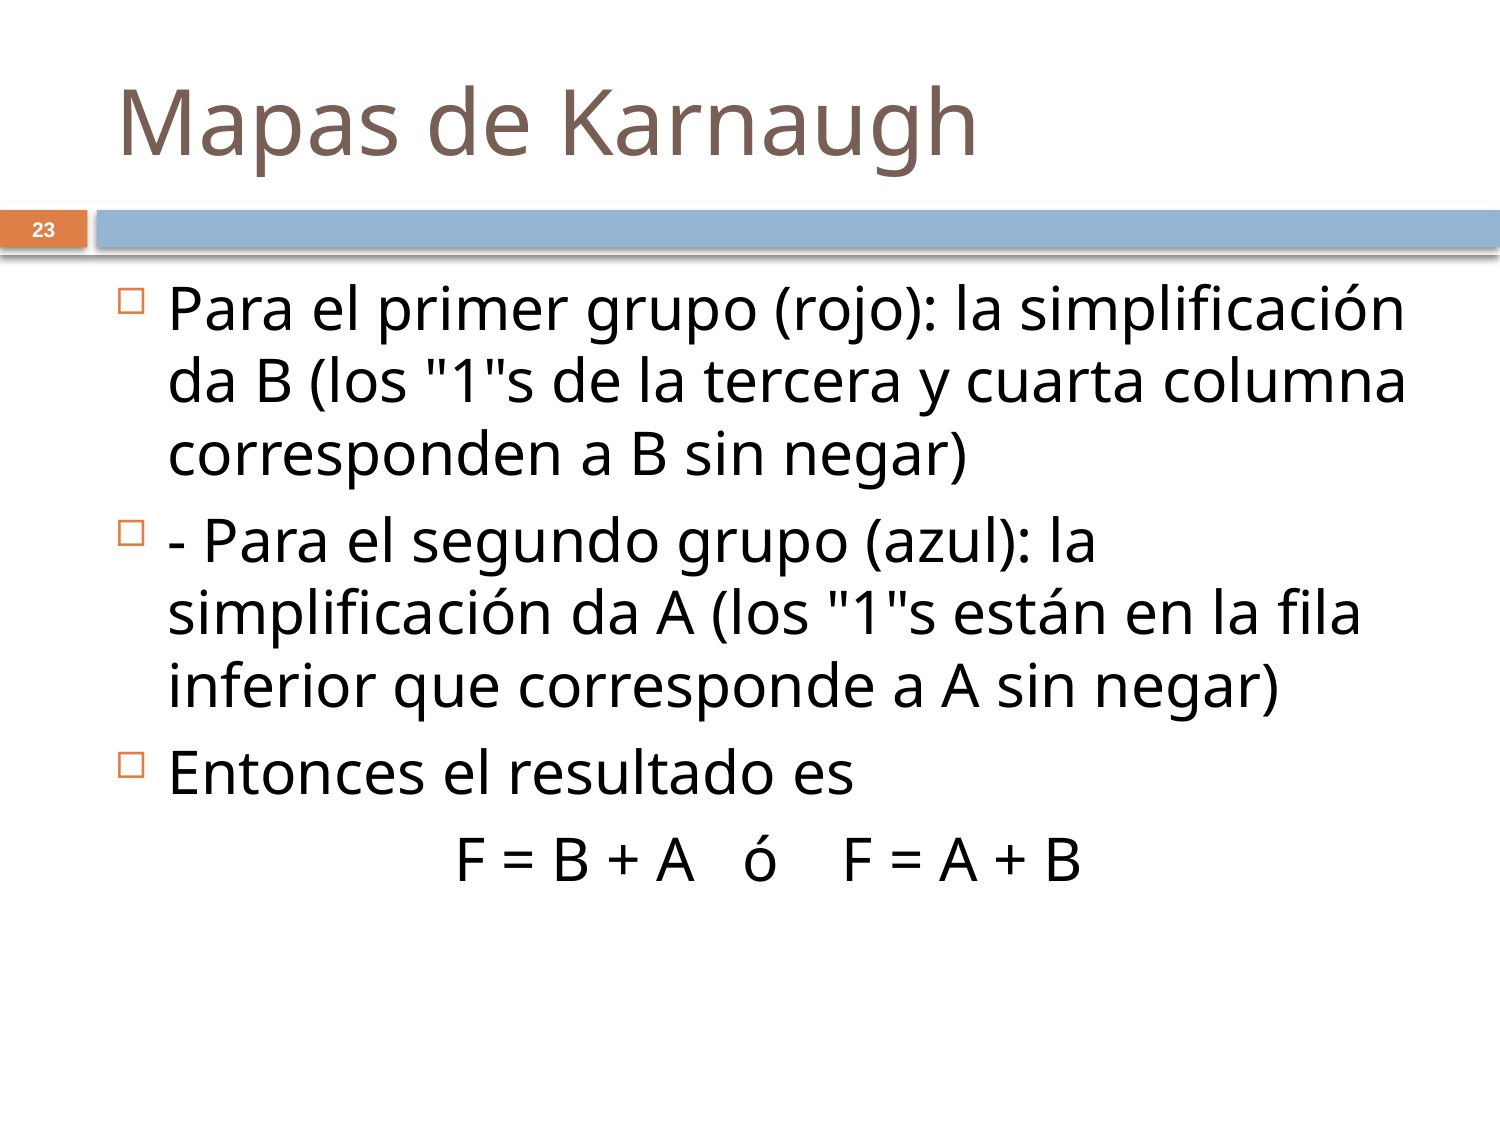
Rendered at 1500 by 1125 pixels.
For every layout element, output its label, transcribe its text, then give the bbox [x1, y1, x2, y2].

slide_number 23 [0, 208, 88, 249]
list Para el primer grupo (rojo): la simplificación da B (los "1"s de la tercera y cuarta columna corresponden a B sin negar) - Para el segundo grupo (azul): la simplificación da A (los "1"s están en la fila inferior que corresponde a A sin negar) Entonces el resultado es F = B + A ó F = A + B [100, 262, 1438, 1000]
title Mapas de Karnaugh [100, 37, 1438, 200]
